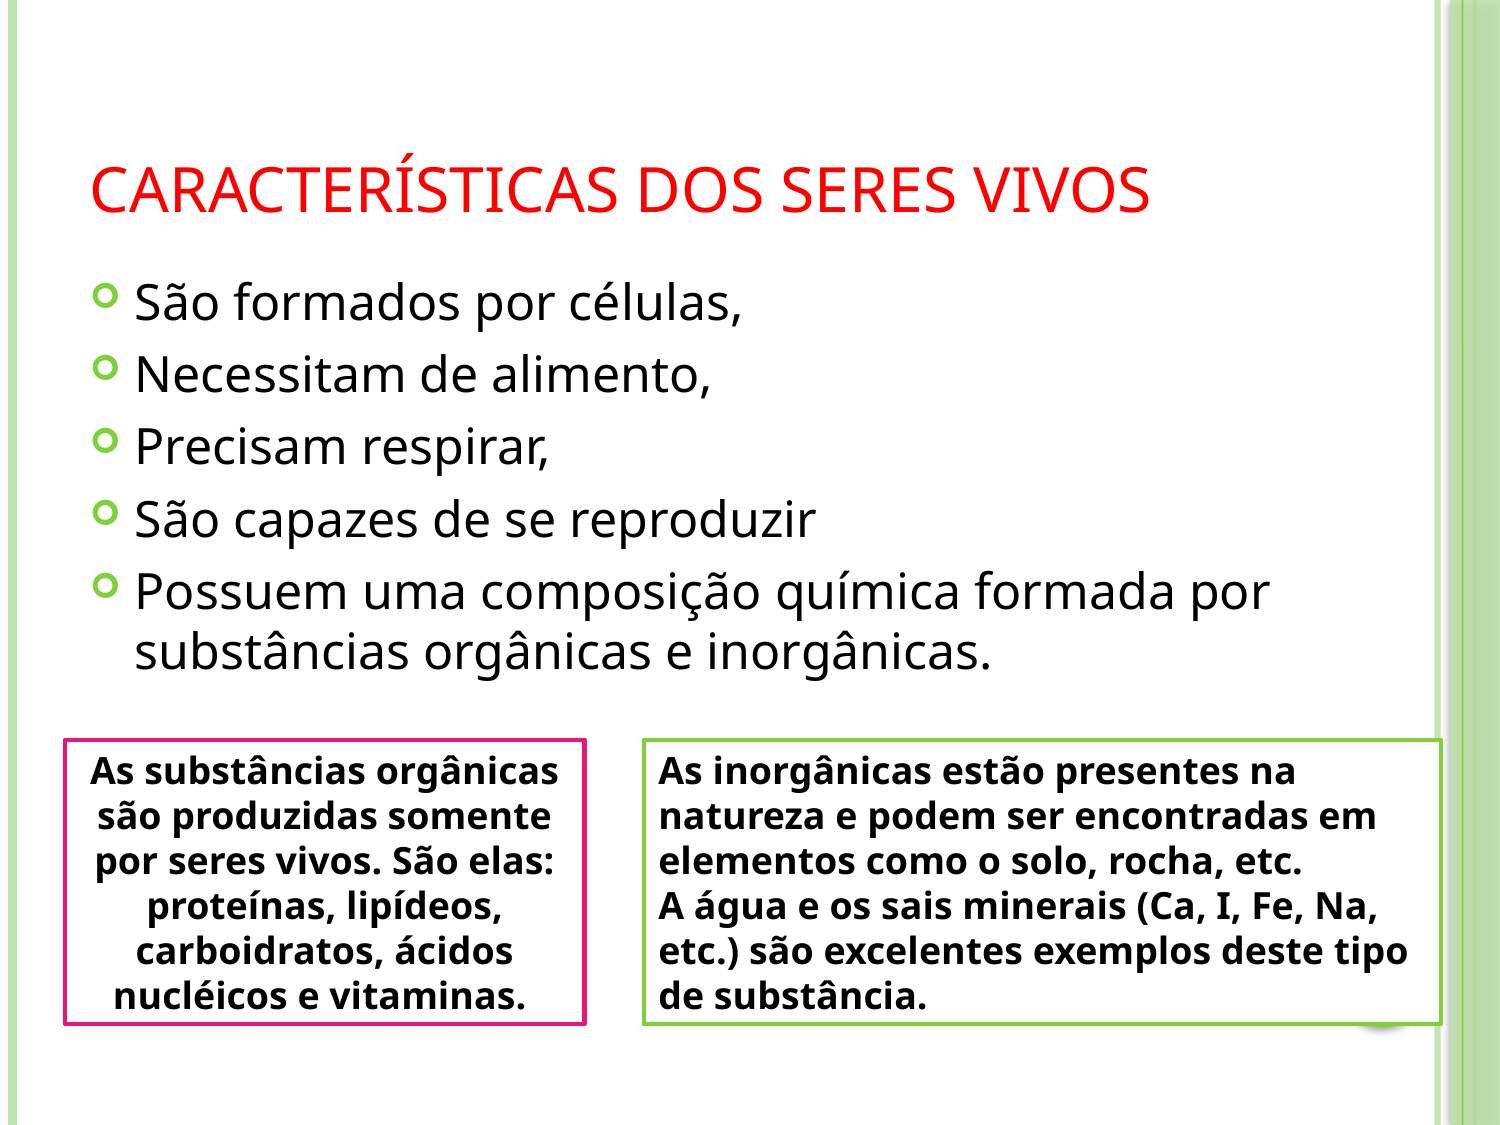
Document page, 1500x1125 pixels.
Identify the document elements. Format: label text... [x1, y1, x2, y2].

text_box As inorgânicas estão presentes na natureza e podem ser encontradas em elementos como o solo, rocha, etc. A água e os sais minerais (Ca, I, Fe, Na, etc.) são excelentes exemplos deste tipo de substância. [642, 738, 1443, 1026]
list São formados por células, Necessitam de alimento, Precisam respirar, São capazes de se reproduzir Possuem uma composição química formada por substâncias orgânicas e inorgânicas. [75, 262, 1300, 716]
text_box As substâncias orgânicas são produzidas somente por seres vivos. São elas: proteínas, lipídeos, carboidratos, ácidos nucléicos e vitaminas. [63, 738, 587, 1026]
title Características dos seres vivos [75, 45, 1300, 233]
